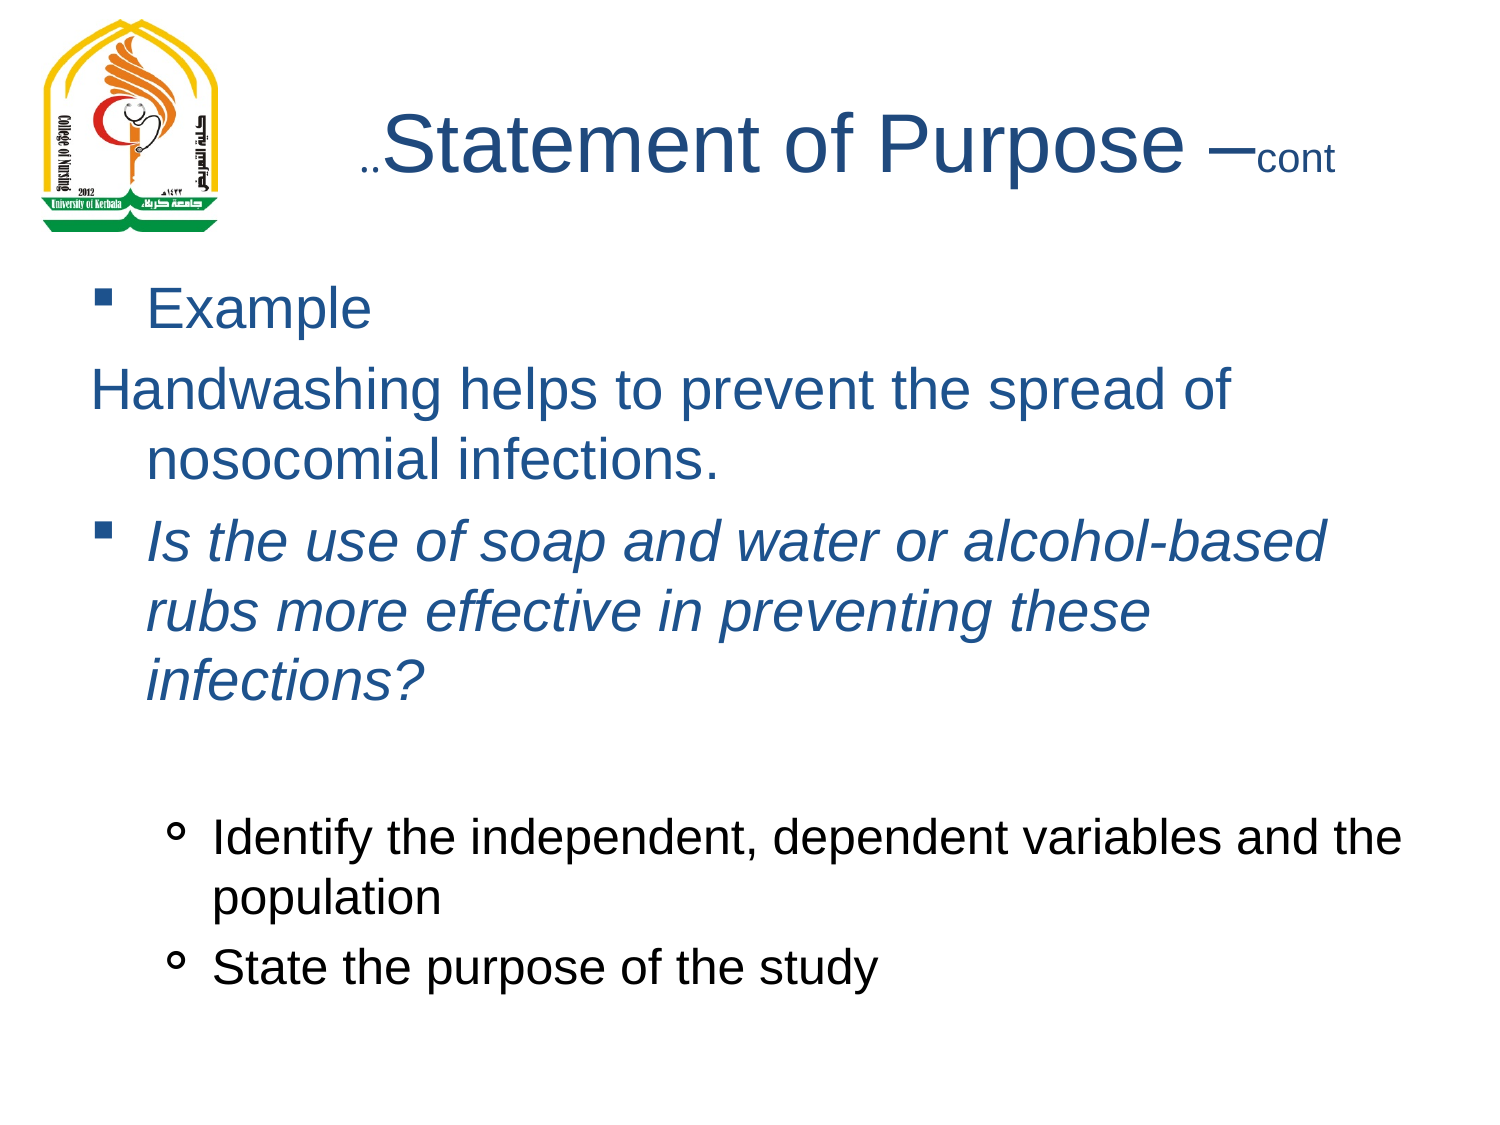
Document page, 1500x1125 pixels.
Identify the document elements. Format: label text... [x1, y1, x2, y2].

list Example Handwashing helps to prevent the spread of nosocomial infections. Is the use of soap and water or alcohol-based rubs more effective in preventing these infections? Identify the independent, dependent variables and the population State the purpose of the study [75, 262, 1425, 1005]
picture [40, 18, 218, 232]
title Statement of Purpose –cont.. [312, 45, 1425, 233]
